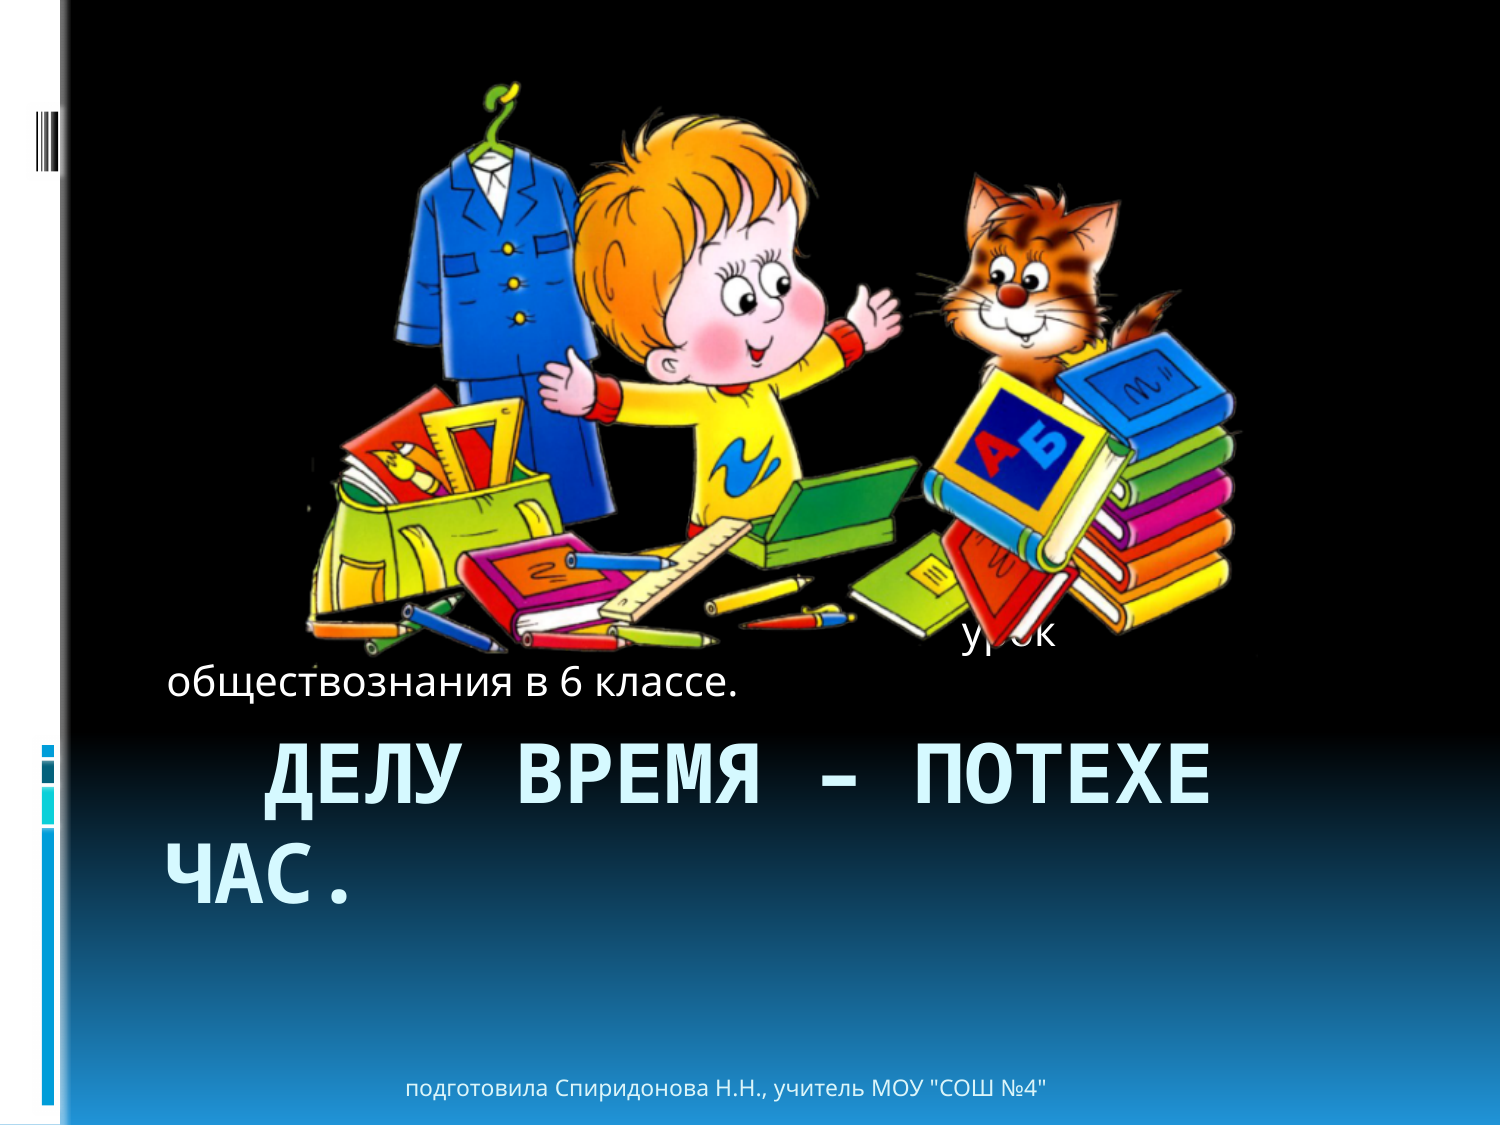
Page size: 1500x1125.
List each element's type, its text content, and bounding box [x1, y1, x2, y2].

subtitle урок обществознания в 6 классе. [150, 464, 1425, 713]
footer подготовила Спиридонова Н.Н., учитель МОУ "СОШ №4" [150, 1052, 1063, 1113]
title ДЕЛУ время – потехе час. [150, 713, 1425, 1037]
picture [210, 58, 1302, 689]
